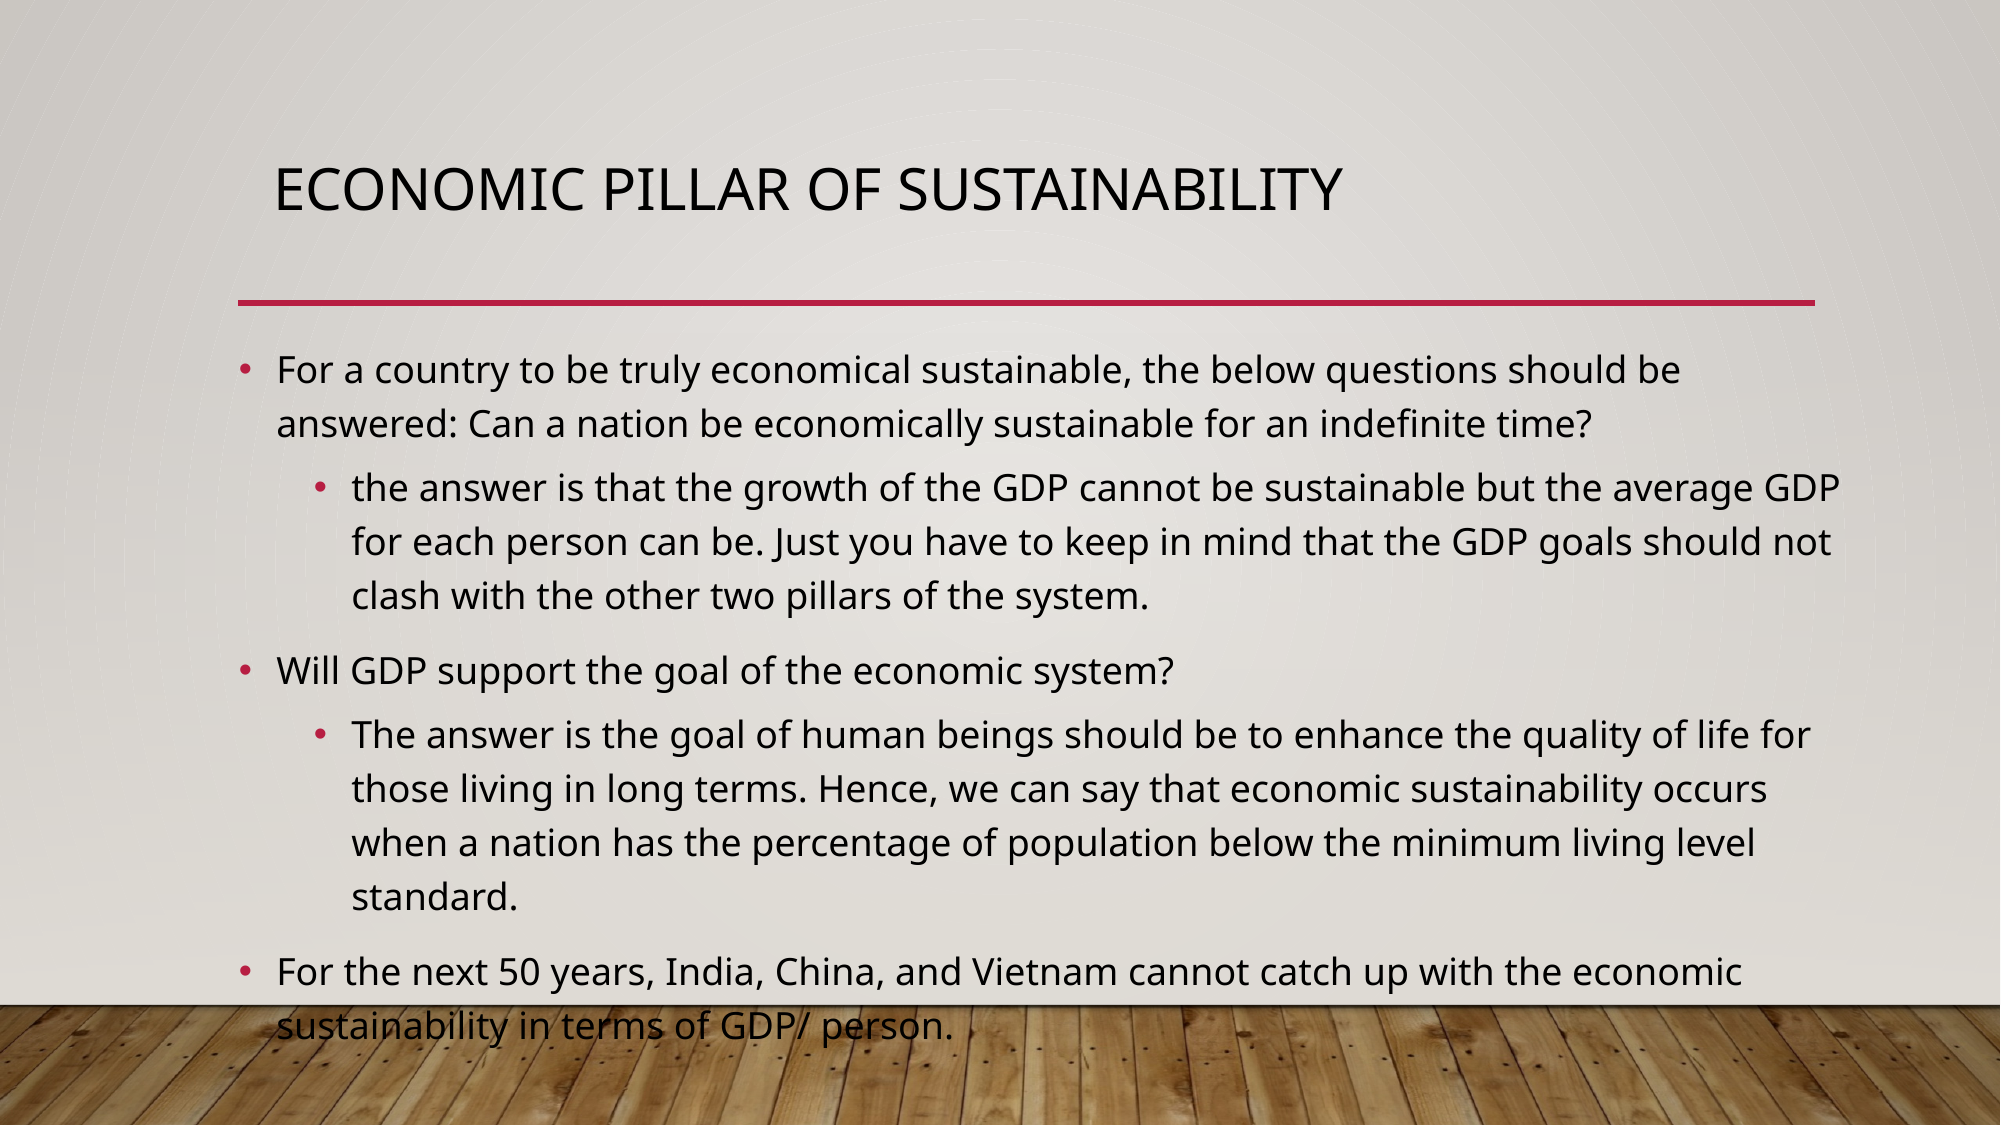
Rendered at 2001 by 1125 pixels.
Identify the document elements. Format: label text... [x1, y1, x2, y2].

title Economic pillar of Sustainability [258, 152, 1819, 307]
list For a country to be truly economical sustainable, the below questions should be answered: Can a nation be economically sustainable for an indefinite time? the answer is that the growth of the GDP cannot be sustainable but the average GDP for each person can be. Just you have to keep in mind that the GDP goals should not clash with the other two pillars of the system. Will GDP support the goal of the economic system? The answer is the goal of human beings should be to enhance the quality of life for those living in long terms. Hence, we can say that economic sustainability occurs when a nation has the percentage of population below the minimum living level standard. For the next 50 years, India, China, and Vietnam cannot catch up with the economic sustainability in terms of GDP/ person. [223, 329, 1884, 896]
picture [0, 1005, 2000, 1125]
